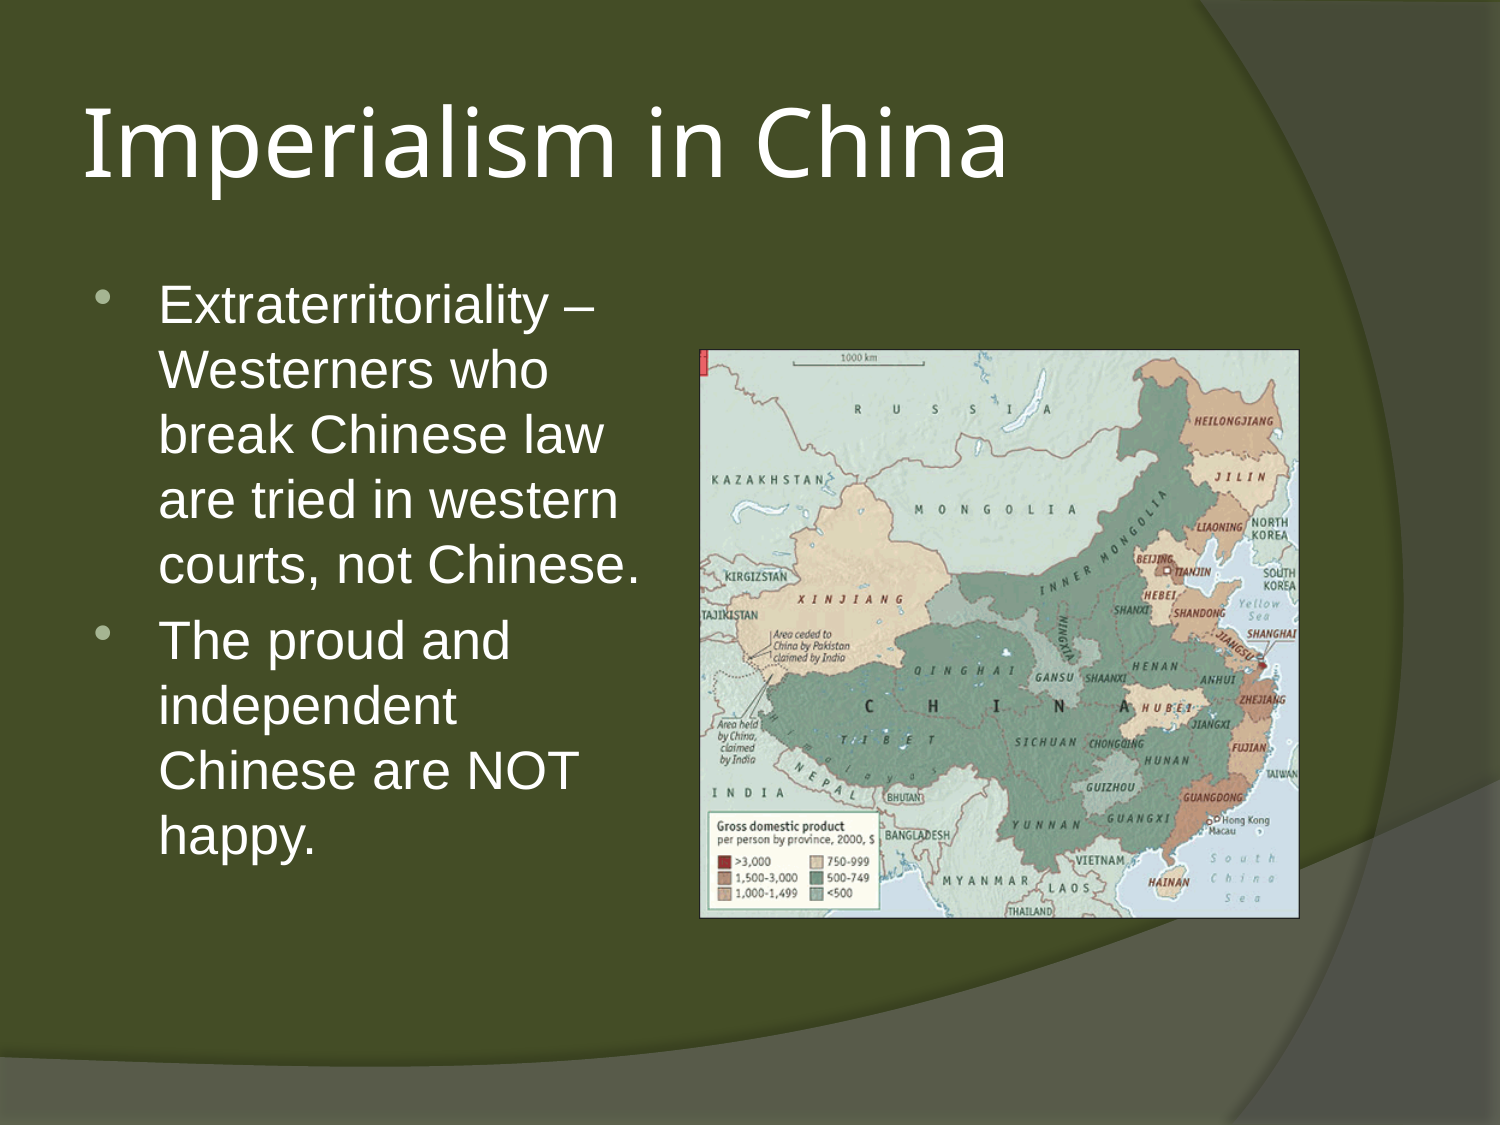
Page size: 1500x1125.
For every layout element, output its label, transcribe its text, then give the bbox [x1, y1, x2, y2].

title Imperialism in China [75, 45, 1300, 233]
list Extraterritoriality – Westerners who break Chinese law are tried in western courts, not Chinese. The proud and independent Chinese are NOT happy. [75, 262, 675, 1005]
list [699, 348, 1301, 919]
